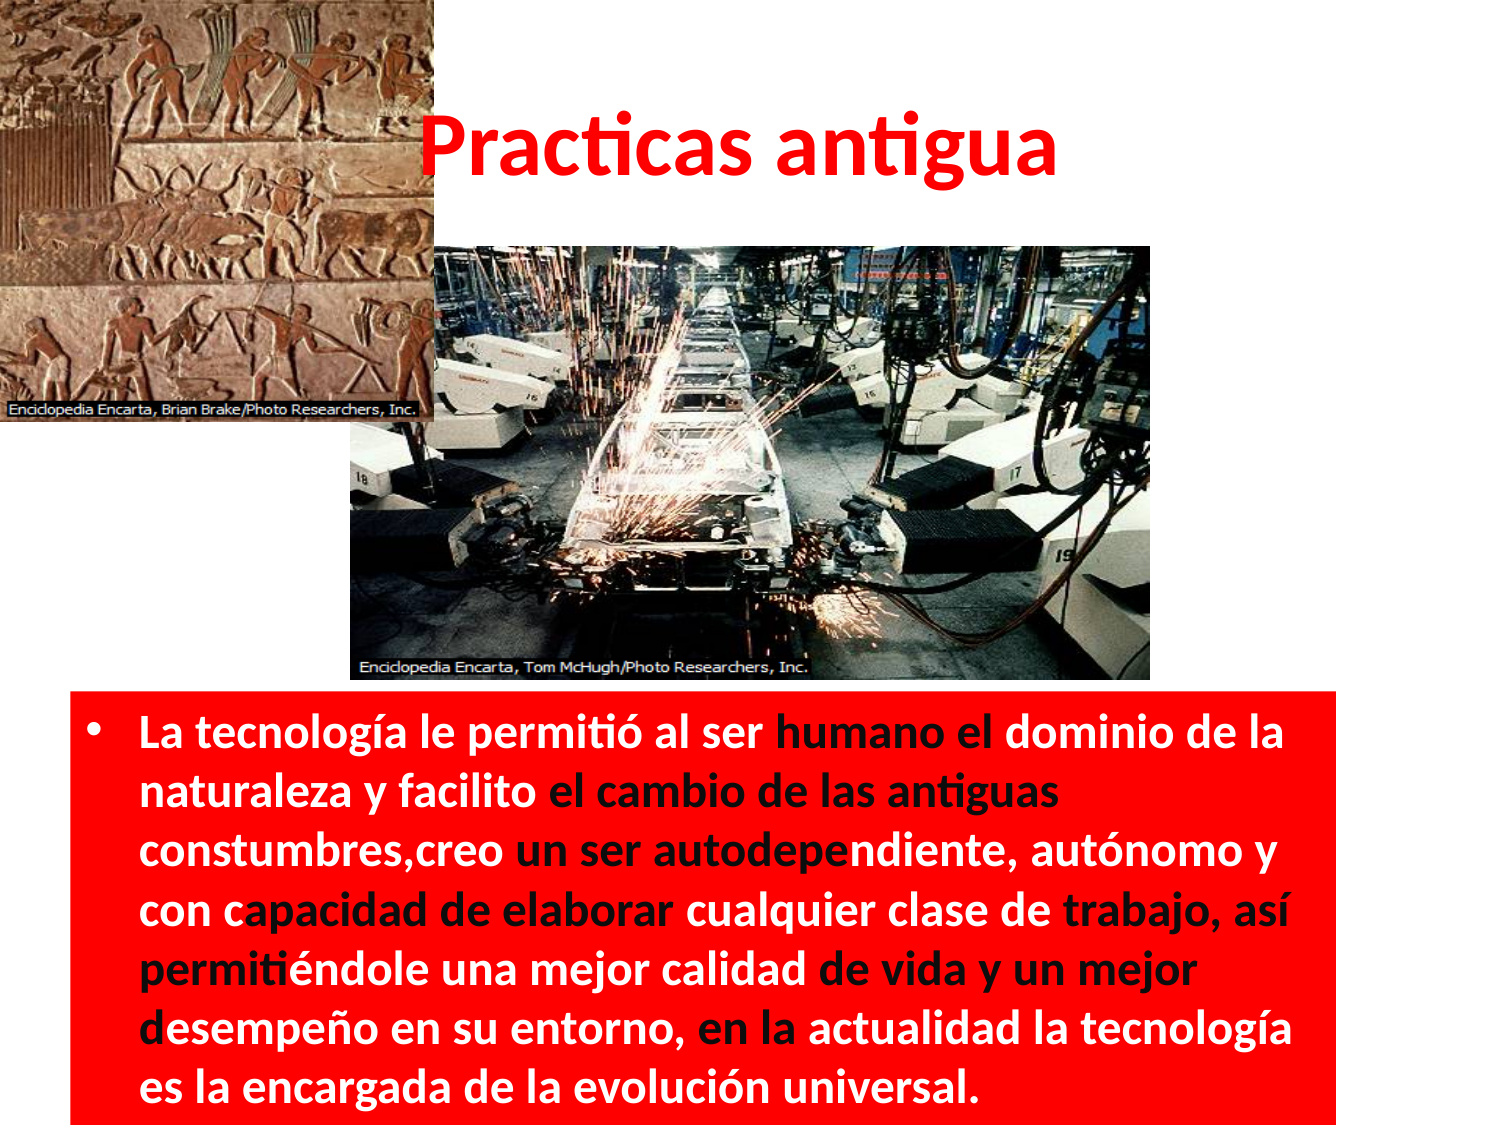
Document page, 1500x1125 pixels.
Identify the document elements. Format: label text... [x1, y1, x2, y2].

picture [0, 0, 1150, 680]
title Practicas antigua [438, 45, 1425, 233]
list La tecnología le permitió al ser humano el dominio de la naturaleza y facilito el cambio de las antiguas constumbres,creo un ser autodependiente, autónomo y con capacidad de elaborar cualquier clase de trabajo, así permitiéndole una mejor calidad de vida y un mejor desempeño en su entorno, en la actualidad la tecnología es la encargada de la evolución universal. [70, 691, 1336, 1125]
